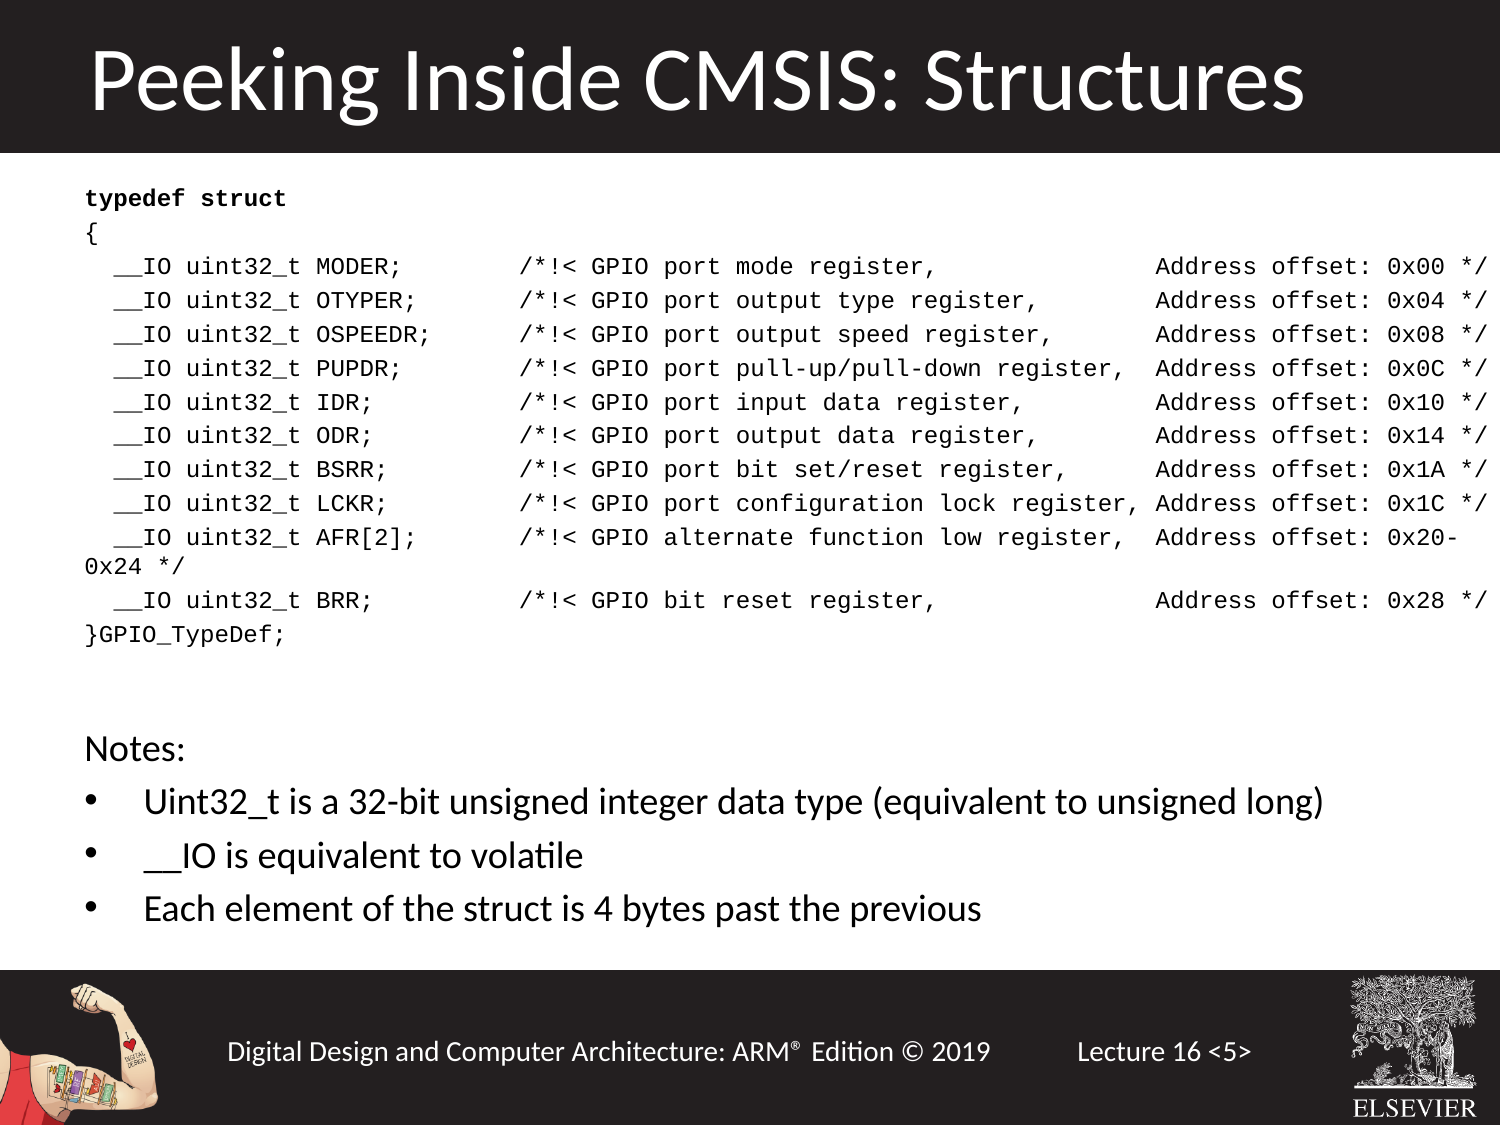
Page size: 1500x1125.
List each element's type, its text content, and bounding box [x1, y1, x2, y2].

text_box Peeking Inside CMSIS: Structures [75, 11, 1375, 136]
picture [1350, 974, 1477, 1117]
text_box typedef struct { __IO uint32_t MODER; /*!< GPIO port mode register, Address offset: 0x00 */ __IO uint32_t OTYPER; /*!< GPIO port output type register, Address offset: 0x04 */ __IO uint32_t OSPEEDR; /*!< GPIO port output speed register, Address offset: 0x08 */ __IO uint32_t PUPDR; /*!< GPIO port pull-up/pull-down register, Address offset: 0x0C */ __IO uint32_t IDR; /*!< GPIO port input data register, Address offset: 0x10 */ __IO uint32_t ODR; /*!< GPIO port output data register, Address offset: 0x14 */ __IO uint32_t BSRR; /*!< GPIO port bit set/reset register, Address offset: 0x1A */ __IO uint32_t LCKR; /*!< GPIO port configuration lock register, Address offset: 0x1C */ __IO uint32_t AFR[2]; /*!< GPIO alternate function low register, Address offset: 0x20-0x24 */ __IO uint32_t BRR; /*!< GPIO bit reset register, Address offset: 0x28 */ }GPIO_TypeDef; Notes: Uint32_t is a 32-bit unsigned integer data type (equivalent to unsigned long) __IO is equivalent to volatile Each element of the struct is 4 bytes past the previous [69, 174, 1500, 963]
picture [0, 979, 163, 1125]
